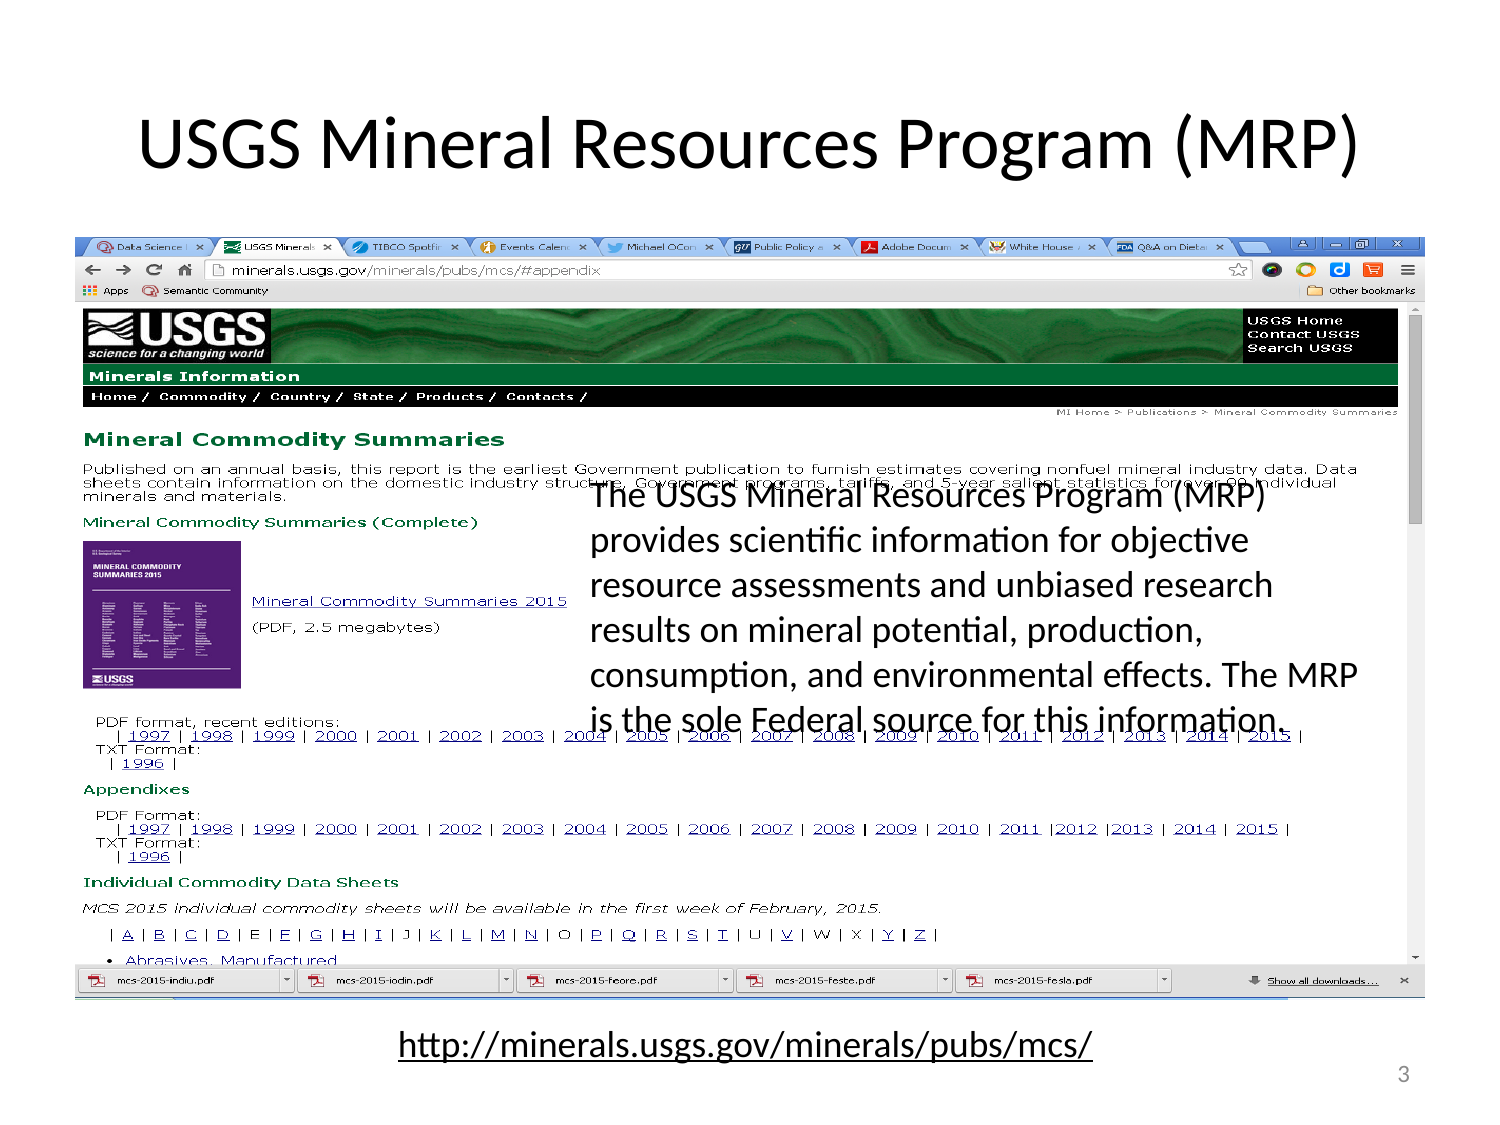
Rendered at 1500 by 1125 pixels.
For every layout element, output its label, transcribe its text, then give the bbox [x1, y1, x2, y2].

slide_number 3 [1074, 1042, 1425, 1103]
text_box http://minerals.usgs.gov/minerals/pubs/mcs/ [383, 1012, 1117, 1073]
title USGS Mineral Resources Program (MRP) [75, 45, 1425, 233]
picture [74, 237, 1426, 1001]
